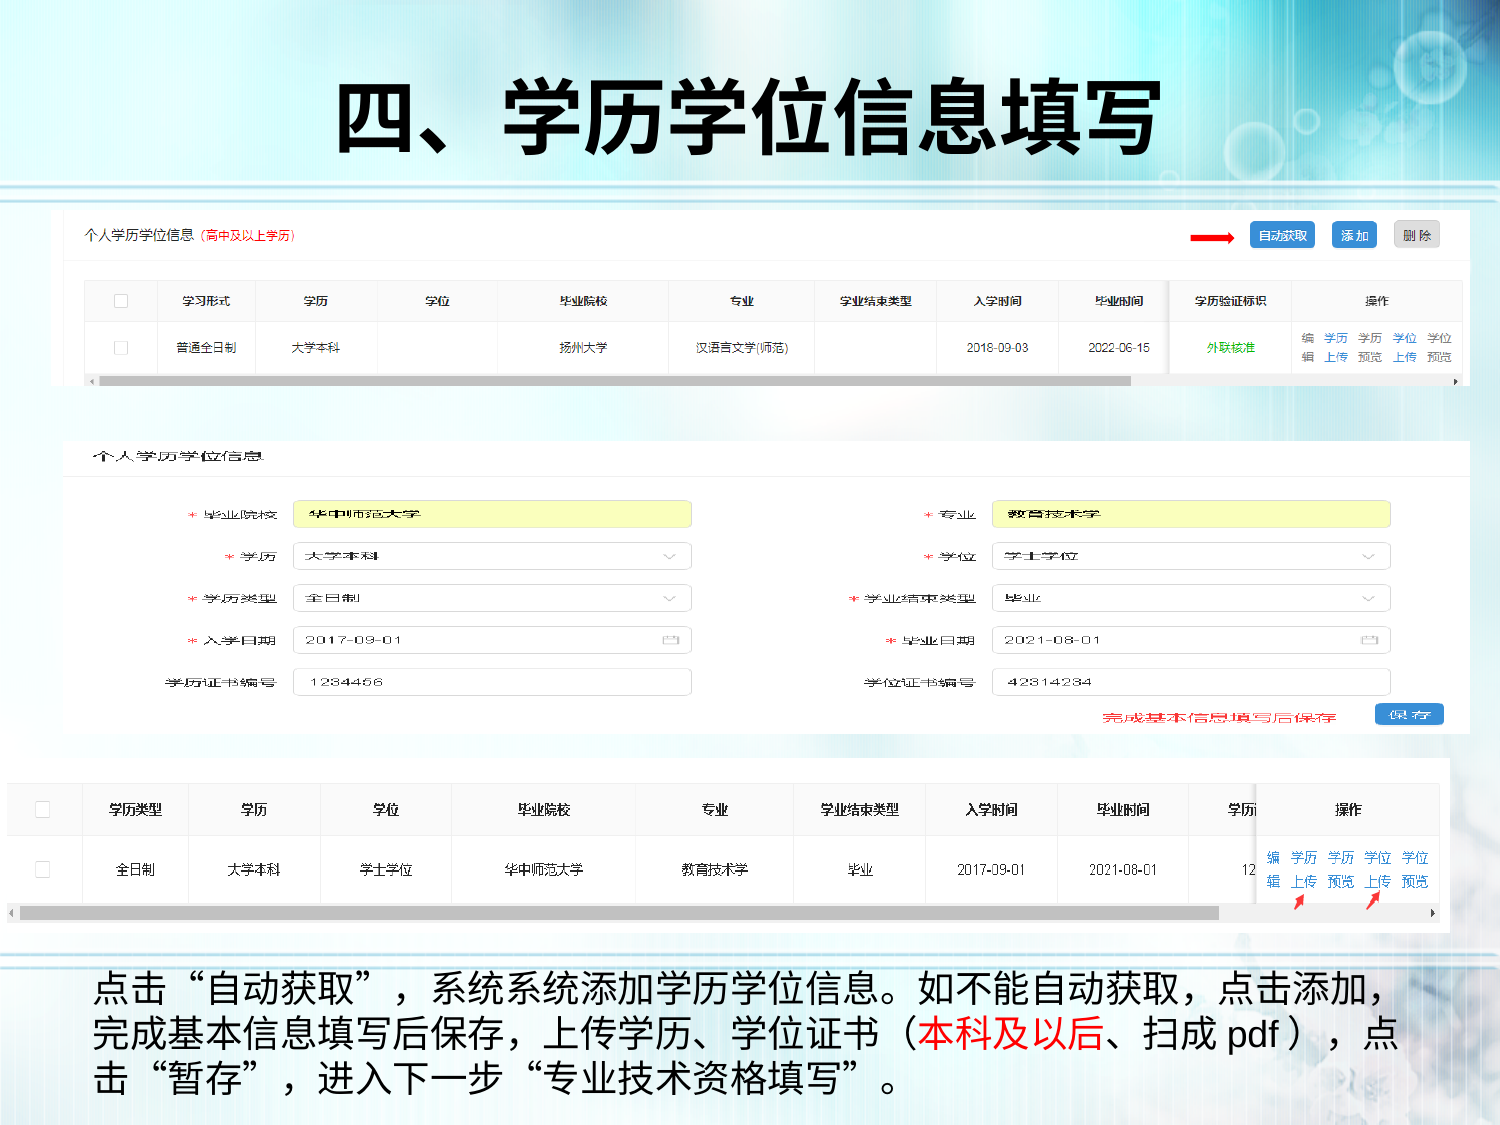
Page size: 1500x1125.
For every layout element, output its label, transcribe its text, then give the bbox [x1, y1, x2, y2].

picture [0, 0, 1500, 1125]
text_box 点击“自动获取”，系统系统添加学历学位信息。如不能自动获取，点击添加，完成基本信息填写后保存，上传学历、学位证书（本科及以后、扫成pdf），点击“暂存”，进入下一步“专业技术资格填写”。 [78, 957, 1440, 1108]
title 四、学历学位信息填写 [74, 45, 1426, 185]
